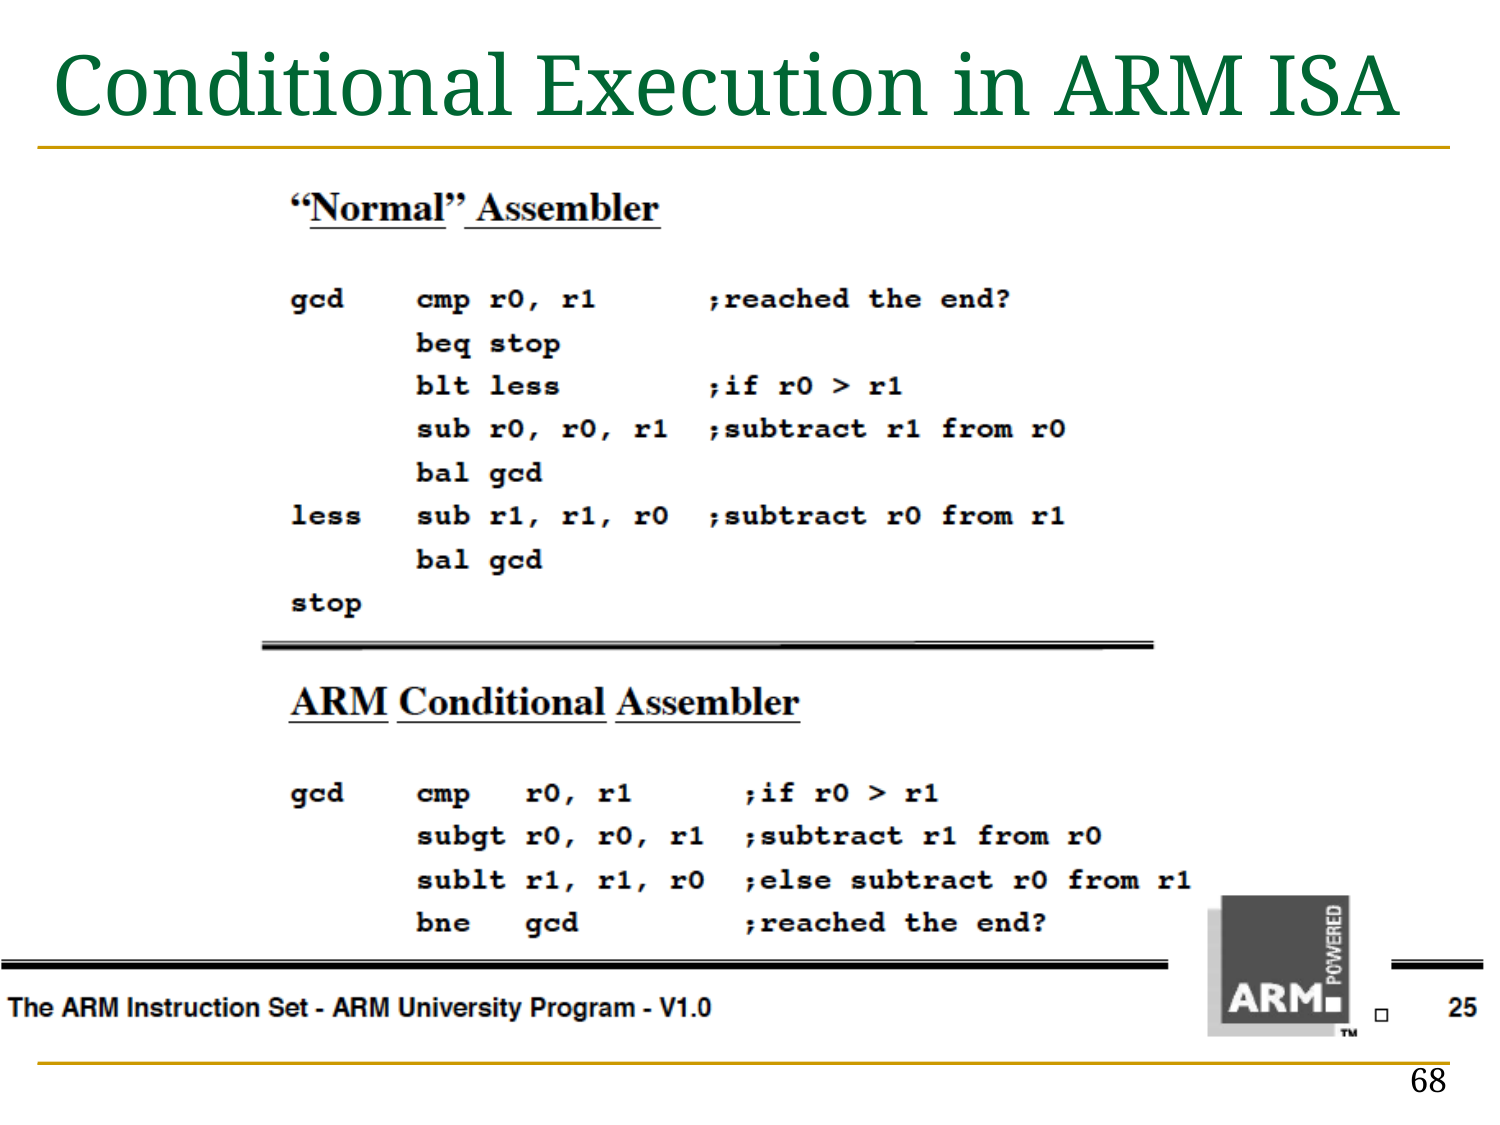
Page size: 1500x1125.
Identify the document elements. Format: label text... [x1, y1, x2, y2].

picture [0, 174, 1500, 1051]
title Conditional Execution in ARM ISA [37, 24, 1450, 173]
slide_number 68 [1111, 1057, 1462, 1112]
